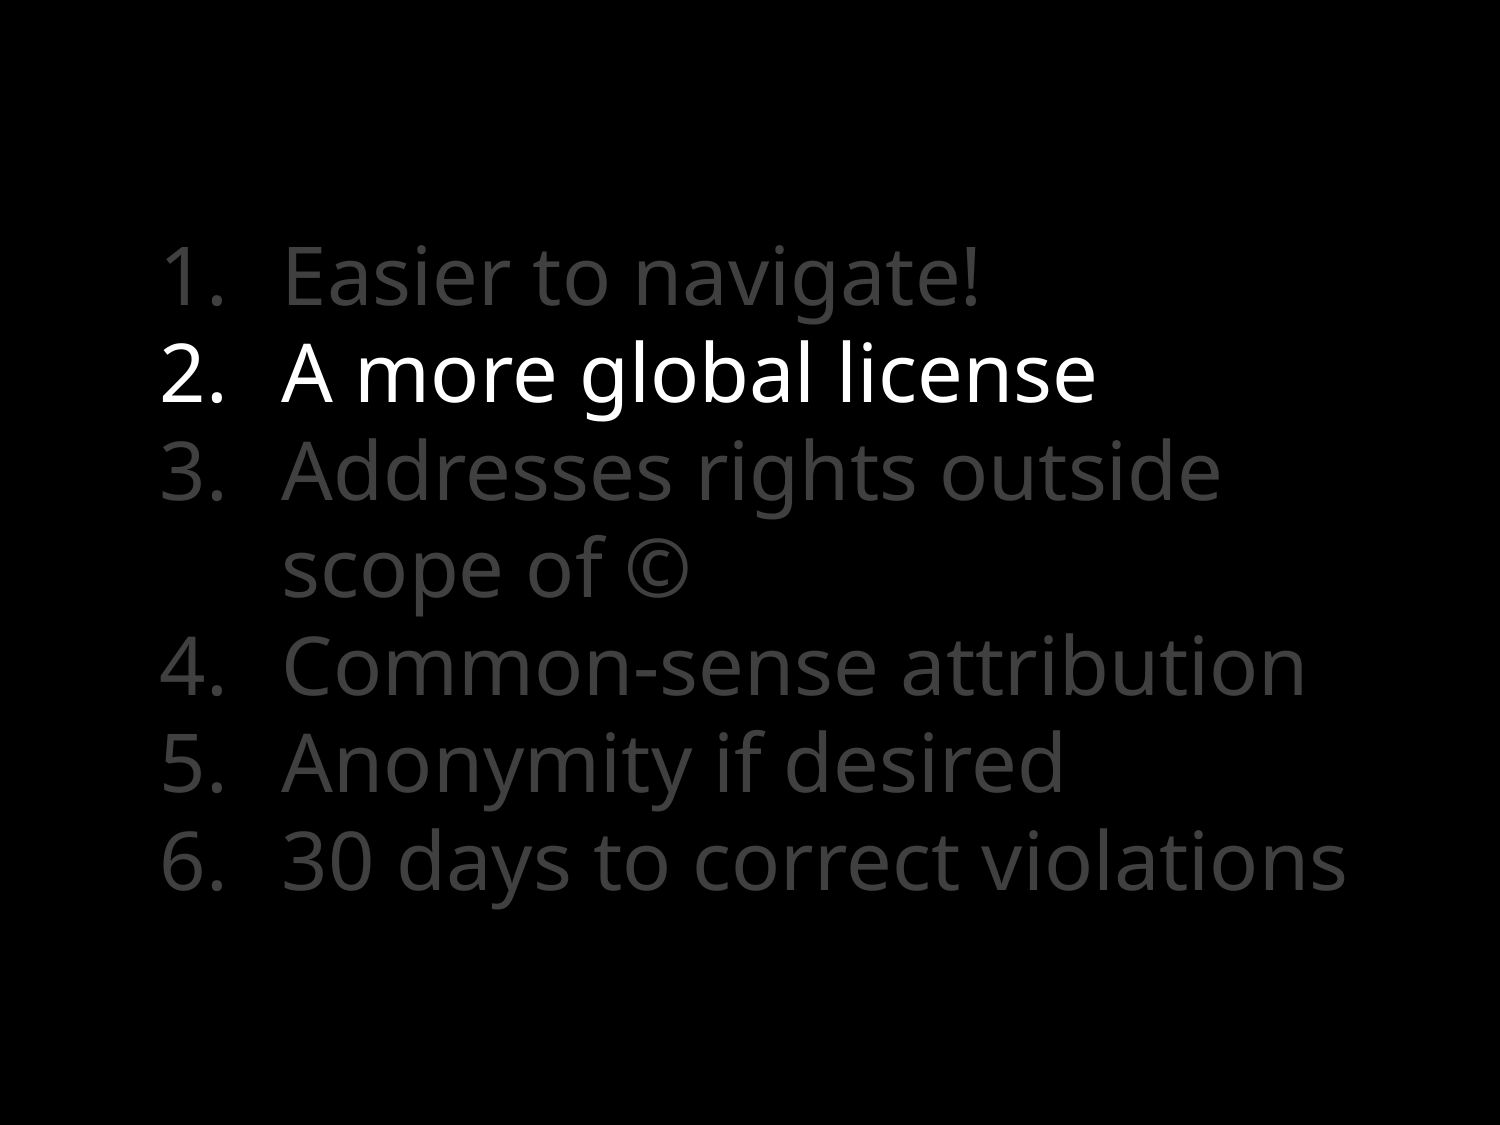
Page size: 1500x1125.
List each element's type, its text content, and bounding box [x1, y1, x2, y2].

text_box Easier to navigate! A more global license Addresses rights outside scope of © Common-sense attribution Anonymity if desired 30 days to correct violations [144, 444, 1475, 686]
